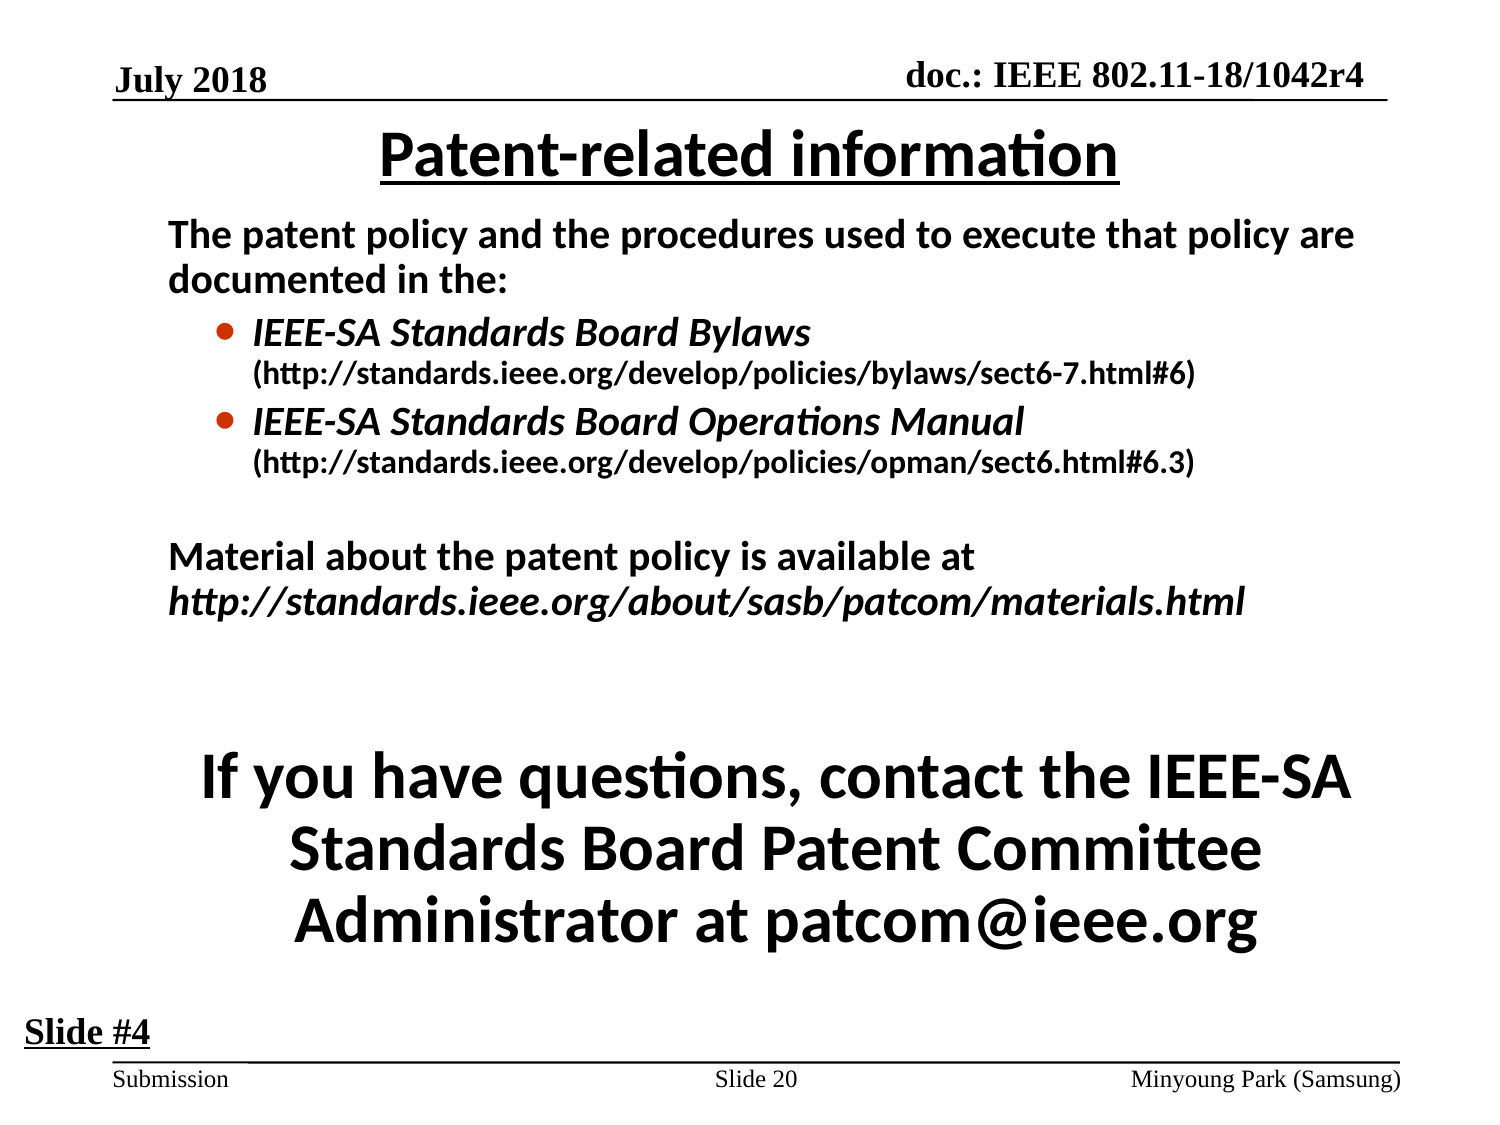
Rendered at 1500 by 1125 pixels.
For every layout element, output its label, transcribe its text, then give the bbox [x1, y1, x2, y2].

text_box Slide #4 [9, 999, 166, 1060]
slide_number Slide 20 [712, 1061, 800, 1093]
text_box [87, 37, 1438, 163]
title Patent-related information [112, 163, 1388, 187]
text_box The patent policy and the procedures used to execute that policy are documented in the: IEEE-SA Standards Board Bylaws (http://standards.ieee.org/develop/policies/bylaws/sect6-7.html#6) IEEE-SA Standards Board Operations Manual (http://standards.ieee.org/develop/policies/opman/sect6.html#6.3) Material about the patent policy is available at http://standards.ieee.org/about/sasb/patcom/materials.html If you have questions, contact the IEEE-SA Standards Board Patent Committee Administrator at patcom@ieee.org [49, 187, 1400, 1025]
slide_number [114, 54, 335, 101]
footer Minyoung Park (Samsung) [949, 1061, 1402, 1093]
